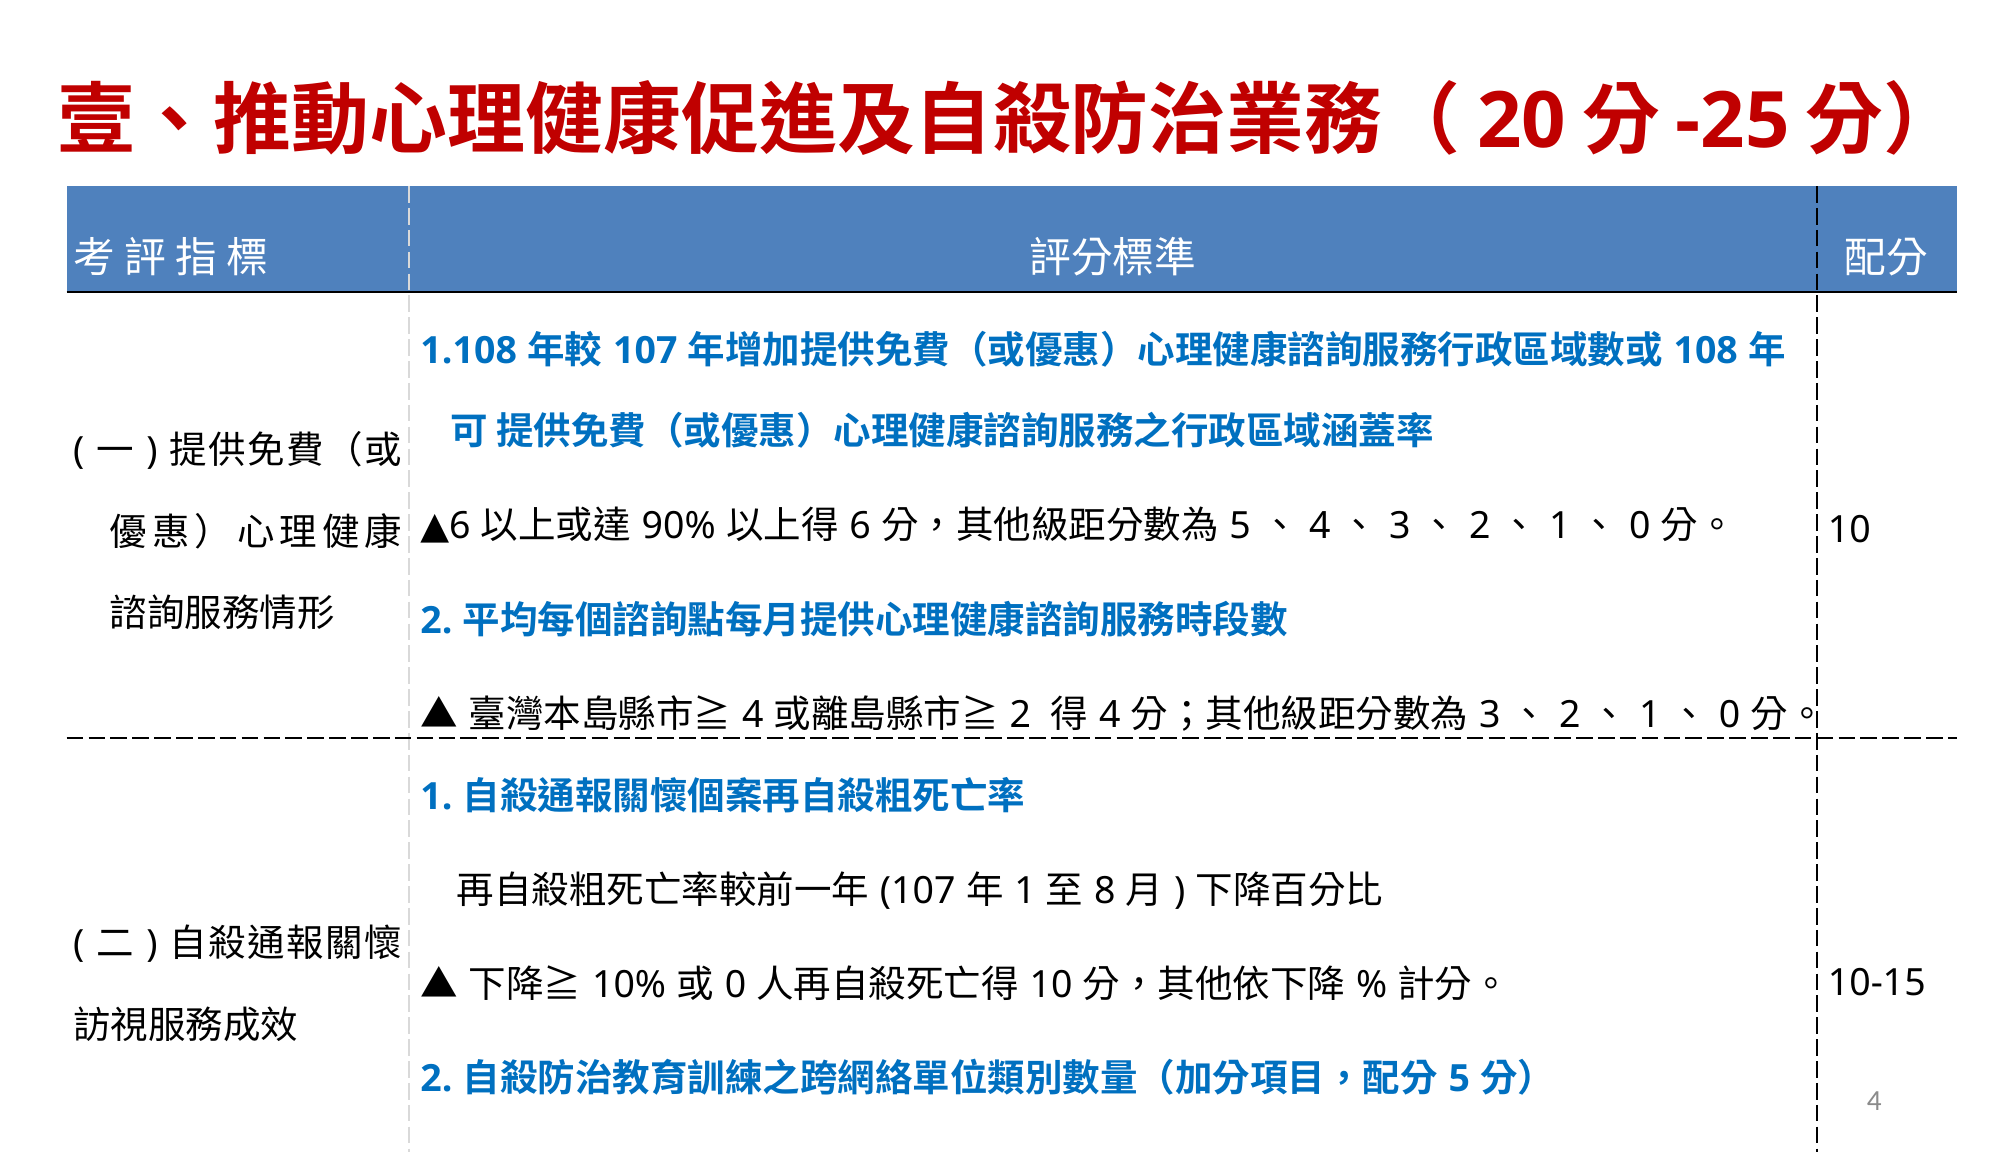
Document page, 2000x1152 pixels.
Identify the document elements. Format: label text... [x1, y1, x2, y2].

table_cell (二)自殺通報關懷訪視服務成效 [67, 738, 409, 1152]
table_cell 10 [1817, 293, 1957, 738]
title 壹、推動心理健康促進及自殺防治業務（20分-25分） [19, 0, 2000, 190]
table_cell (一)提供免費（或優惠）心理健康諮詢服務情形 [67, 293, 409, 738]
table_header 配分 [1817, 186, 1957, 291]
table_header 評分標準 [409, 186, 1817, 291]
table_header 考 評 指 標 [67, 186, 409, 291]
table_cell 10-15 [1817, 738, 1957, 1152]
table_cell 1.自殺通報關懷個案再自殺粗死亡率 再自殺粗死亡率較前一年(107年1至8月)下降百分比 ▲下降≧10%或0人再自殺死亡得10分，其他依下降%計分。 2.自殺防治教育訓練之跨網絡單位類別數量（加分項目，配分5分） ▲未跨網絡0分，2個以上每加1個加1分，最多5個（含以上）加5分。 [409, 738, 1817, 1152]
table_cell 1.108年較107年增加提供免費（或優惠）心理健康諮詢服務行政區域數或108年可 提供免費（或優惠）心理健康諮詢服務之行政區域涵蓋率 ▲6以上或達90%以上得6分，其他級距分數為5、4、3、2、1、0分。 2.平均每個諮詢點每月提供心理健康諮詢服務時段數 ▲臺灣本島縣市≧4或離島縣市≧2 得4分；其他級距分數為3、2、1、0分。 [409, 293, 1817, 738]
